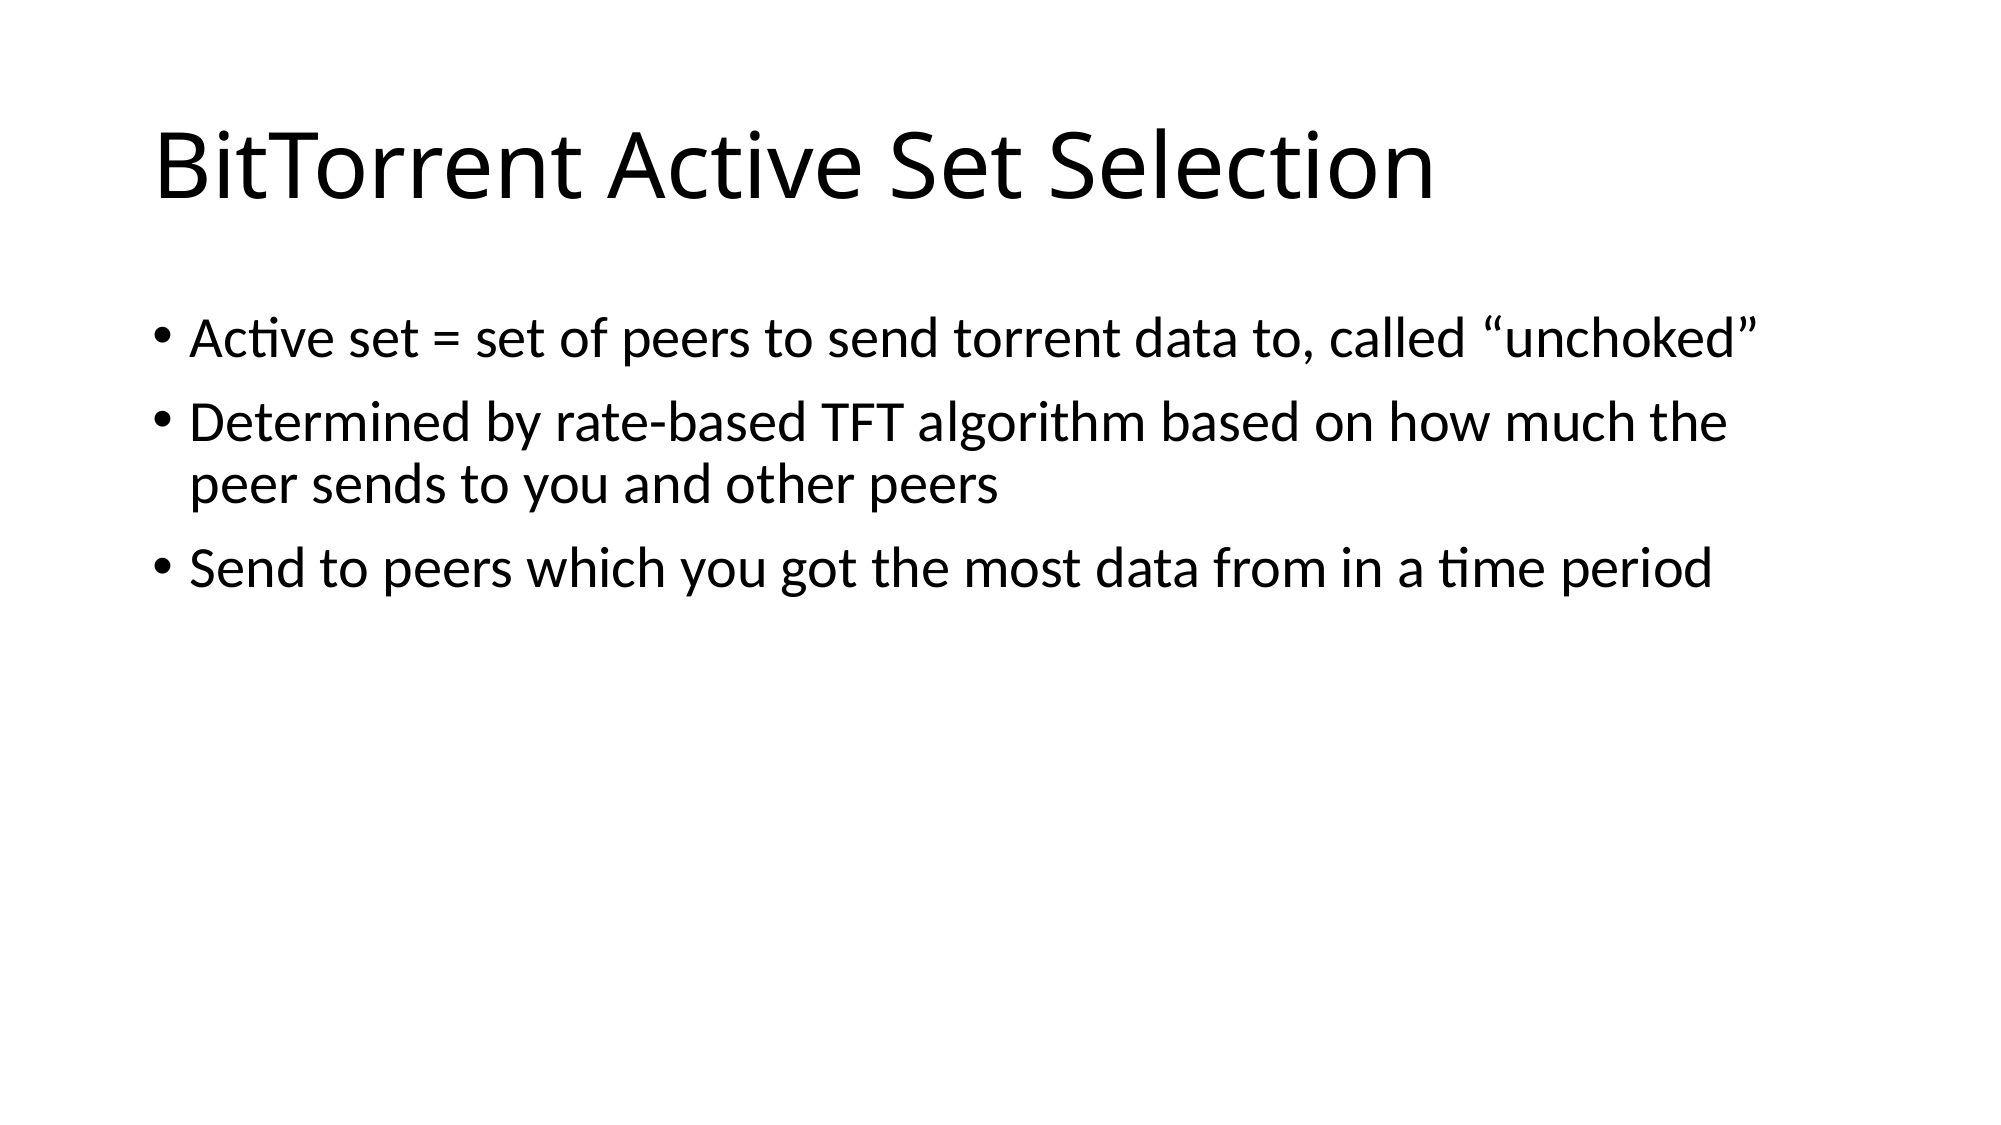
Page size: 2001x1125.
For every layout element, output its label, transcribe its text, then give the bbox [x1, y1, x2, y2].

list Active set = set of peers to send torrent data to, called “unchoked” Determined by rate-based TFT algorithm based on how much the peer sends to you and other peers Send to peers which you got the most data from in a time period [137, 299, 1863, 1014]
title BitTorrent Active Set Selection [137, 59, 1863, 278]
